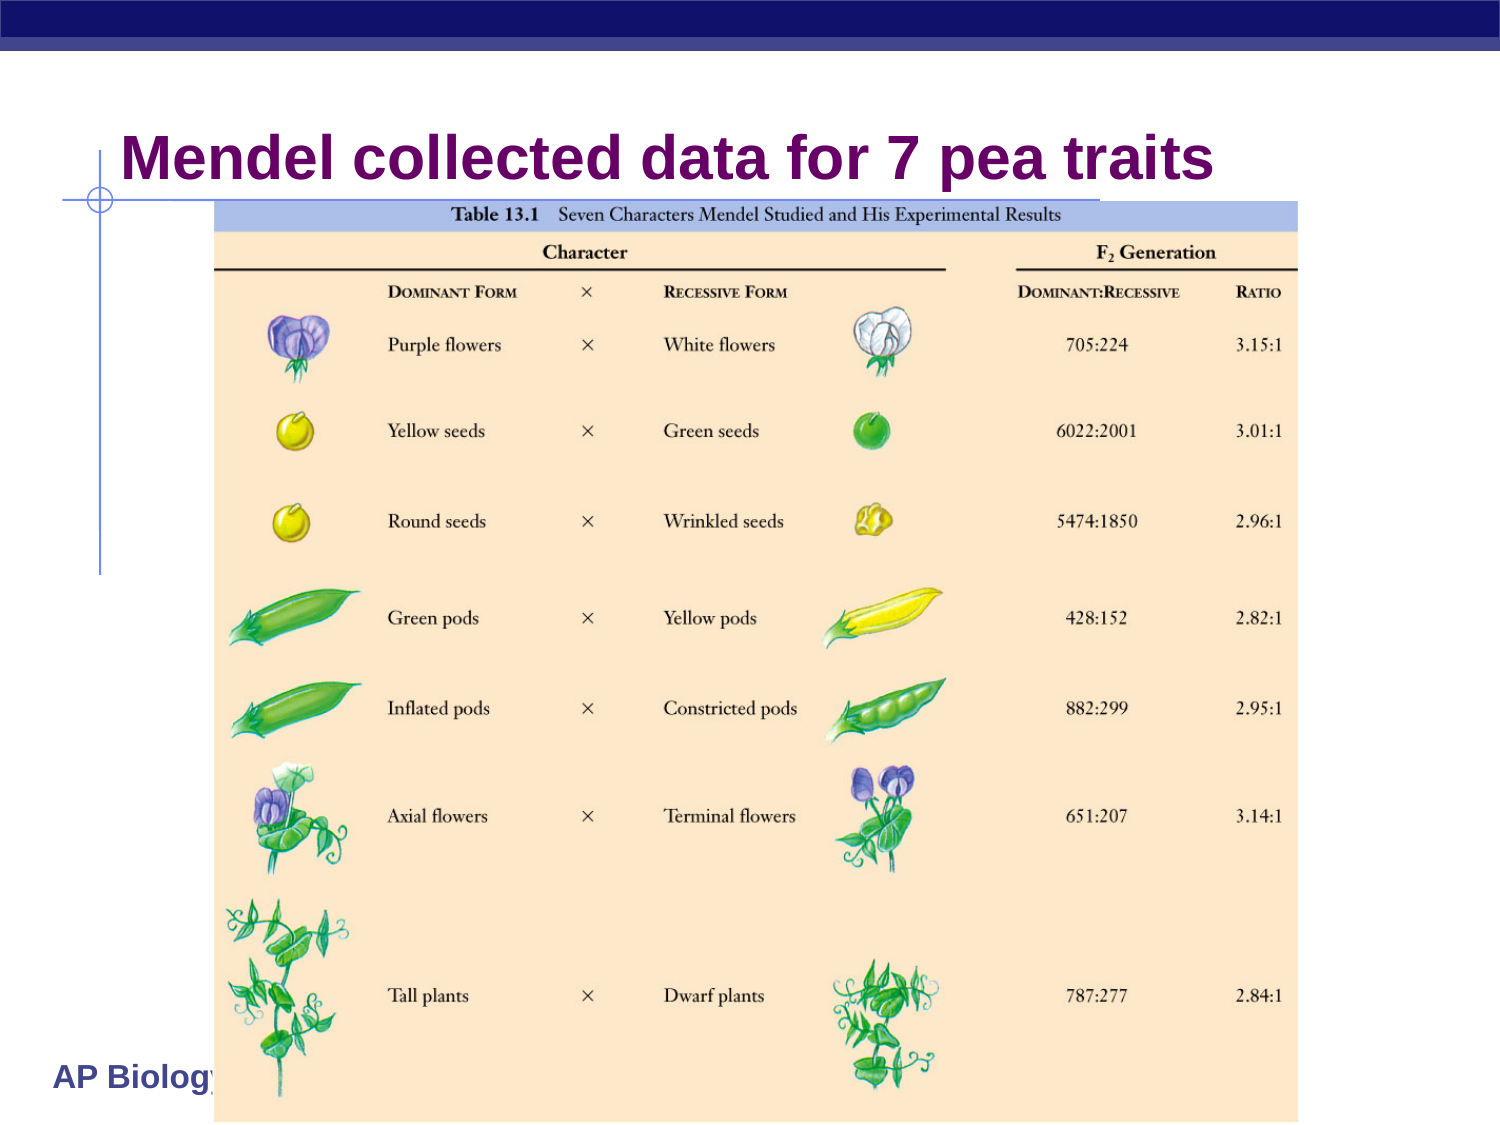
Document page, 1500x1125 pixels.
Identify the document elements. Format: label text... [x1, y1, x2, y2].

text_box Mendel collected data for 7 pea traits [105, 110, 1232, 200]
picture [212, 201, 1301, 1125]
